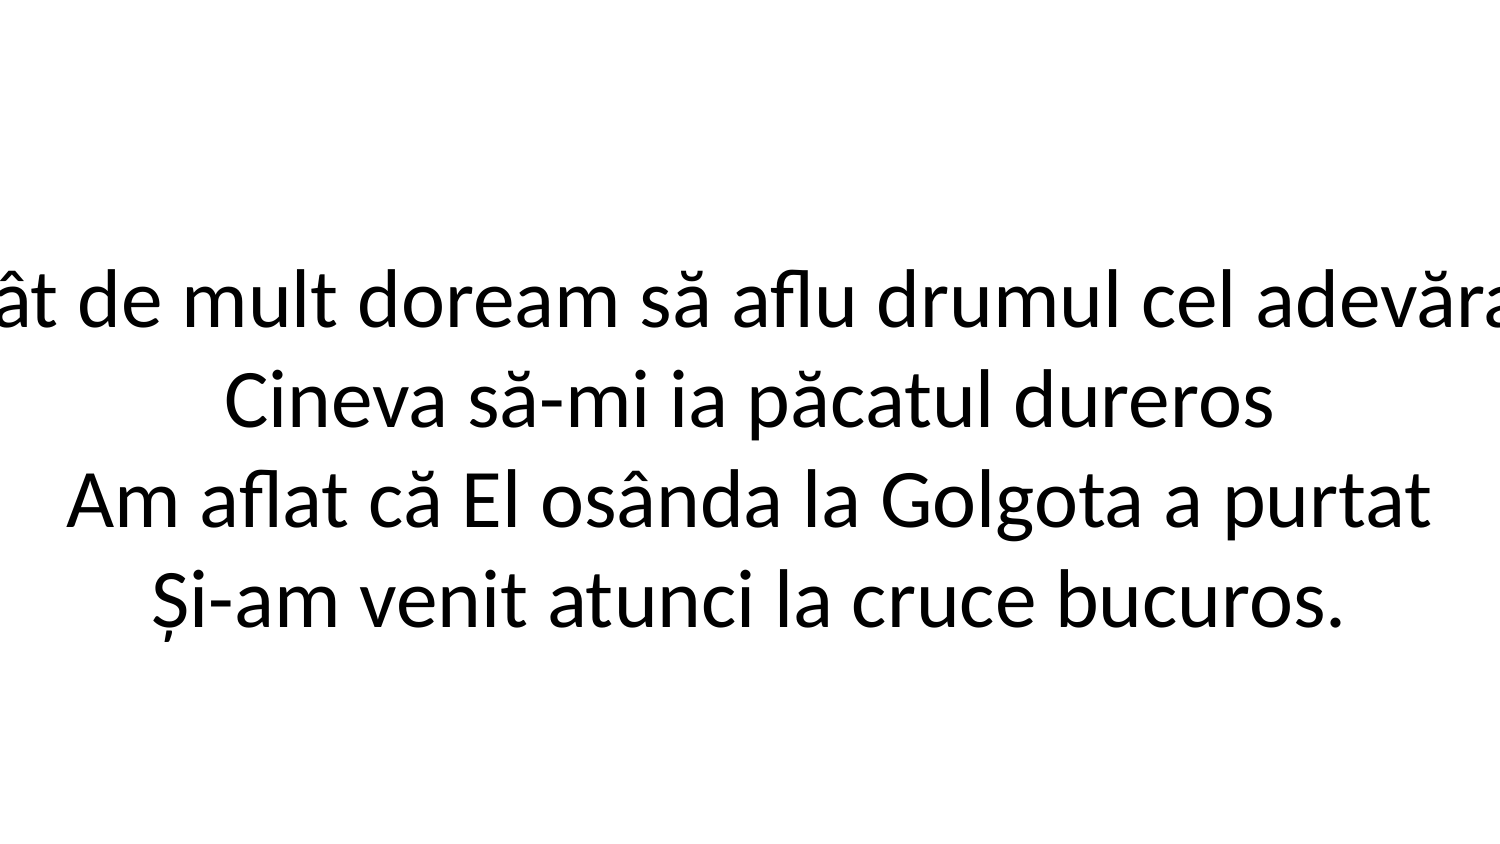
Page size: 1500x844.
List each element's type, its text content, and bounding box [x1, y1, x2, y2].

text_box Cât de mult doream să aflu drumul cel adevărat Cineva să-mi ia păcatul dureros Am aflat că El osânda la Golgota a purtat Și-am venit atunci la cruce bucuros. [0, 192, 1500, 652]
